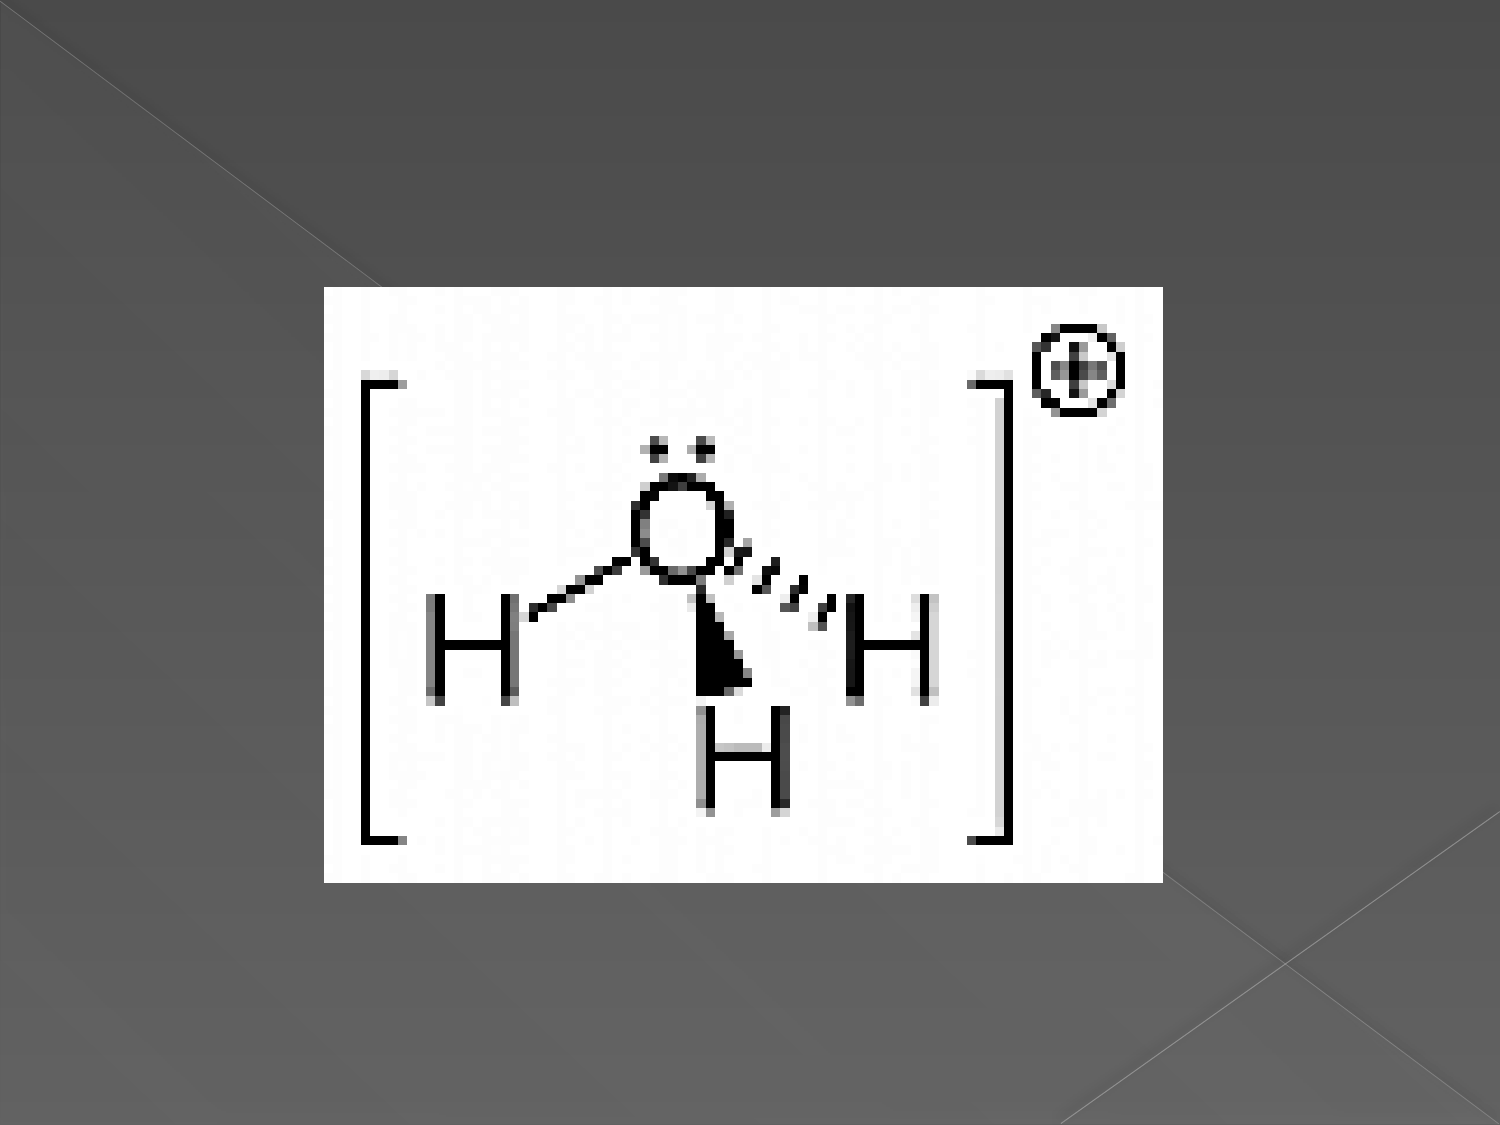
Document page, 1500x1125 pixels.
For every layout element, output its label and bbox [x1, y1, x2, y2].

picture [324, 287, 1163, 884]
